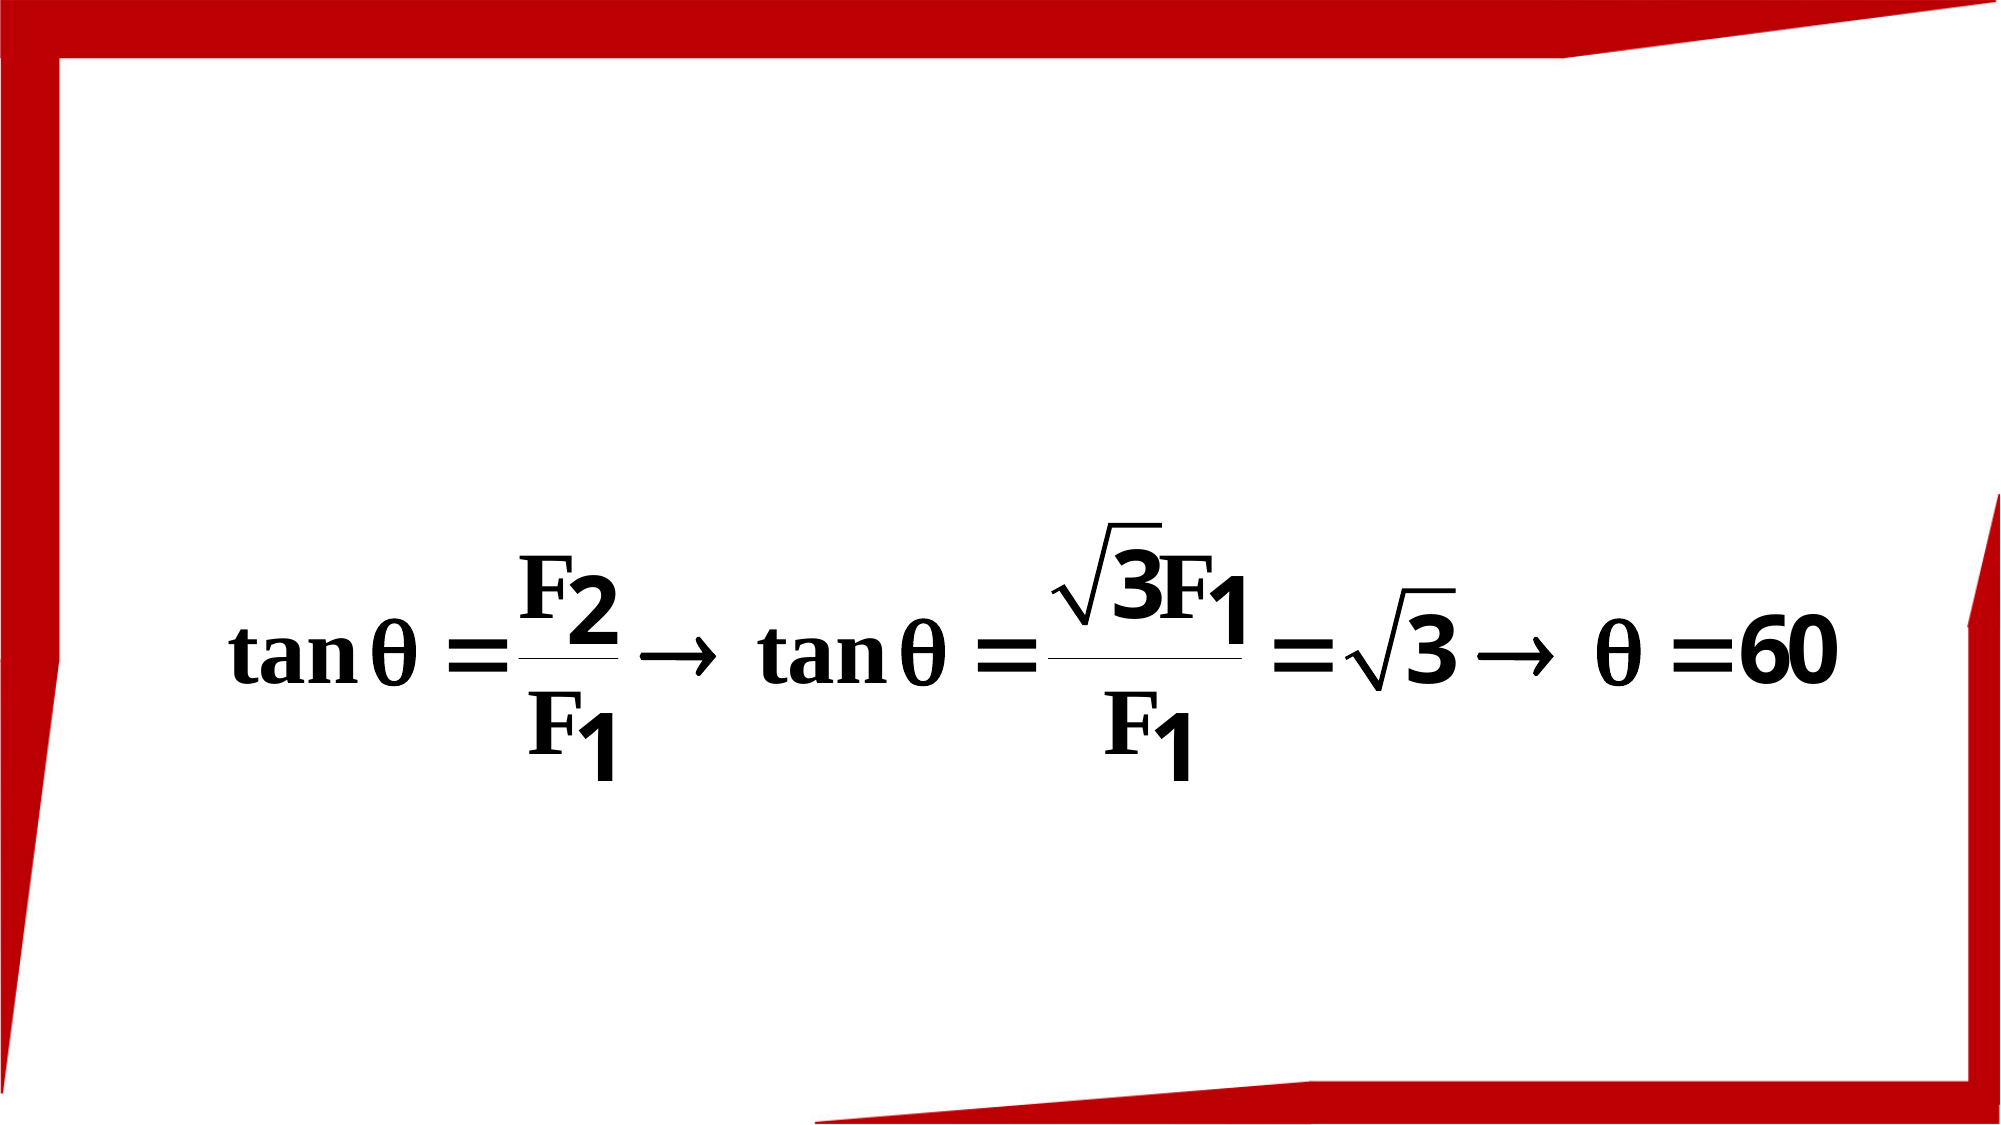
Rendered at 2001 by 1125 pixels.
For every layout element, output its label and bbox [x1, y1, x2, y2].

text_box [225, 514, 1823, 793]
picture [0, 0, 2001, 1125]
